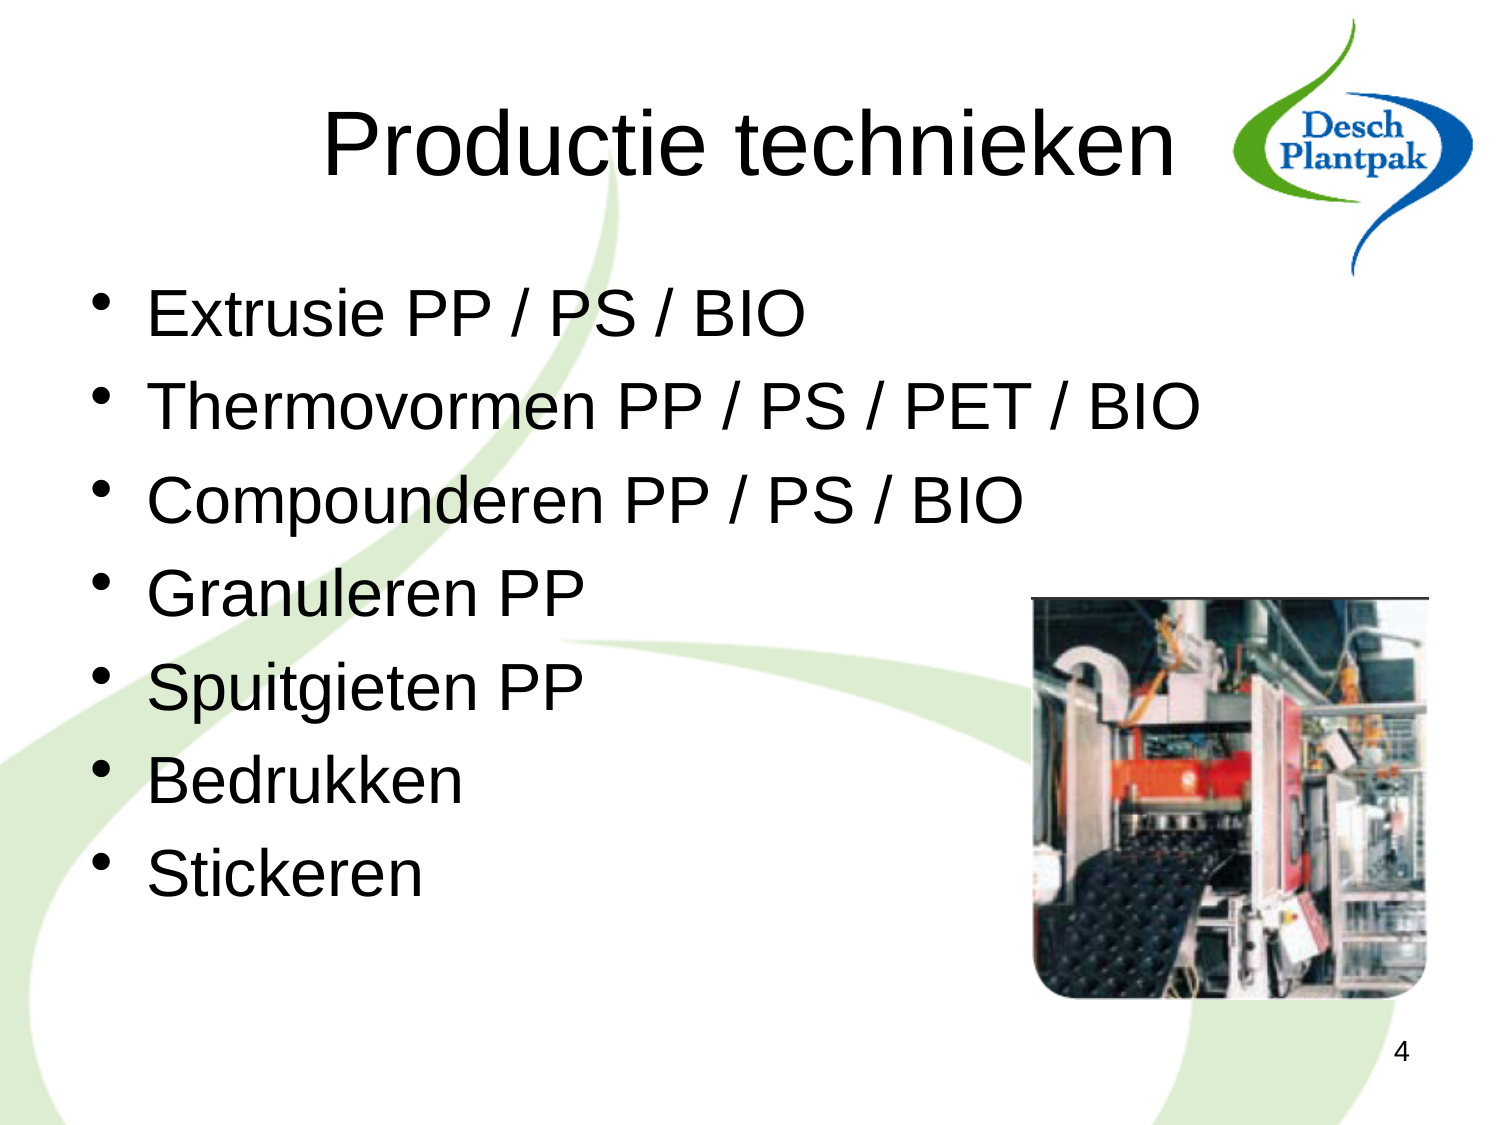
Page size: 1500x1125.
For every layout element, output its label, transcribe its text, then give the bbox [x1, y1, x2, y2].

slide_number 4 [1074, 1024, 1426, 1103]
title Productie technieken [74, 44, 1426, 233]
picture [0, 0, 1500, 1125]
list Extrusie PP / PS / BIO Thermovormen PP / PS / PET / BIO Compounderen PP / PS / BIO Granuleren PP Spuitgieten PP Bedrukken Stickeren [74, 262, 1426, 1006]
